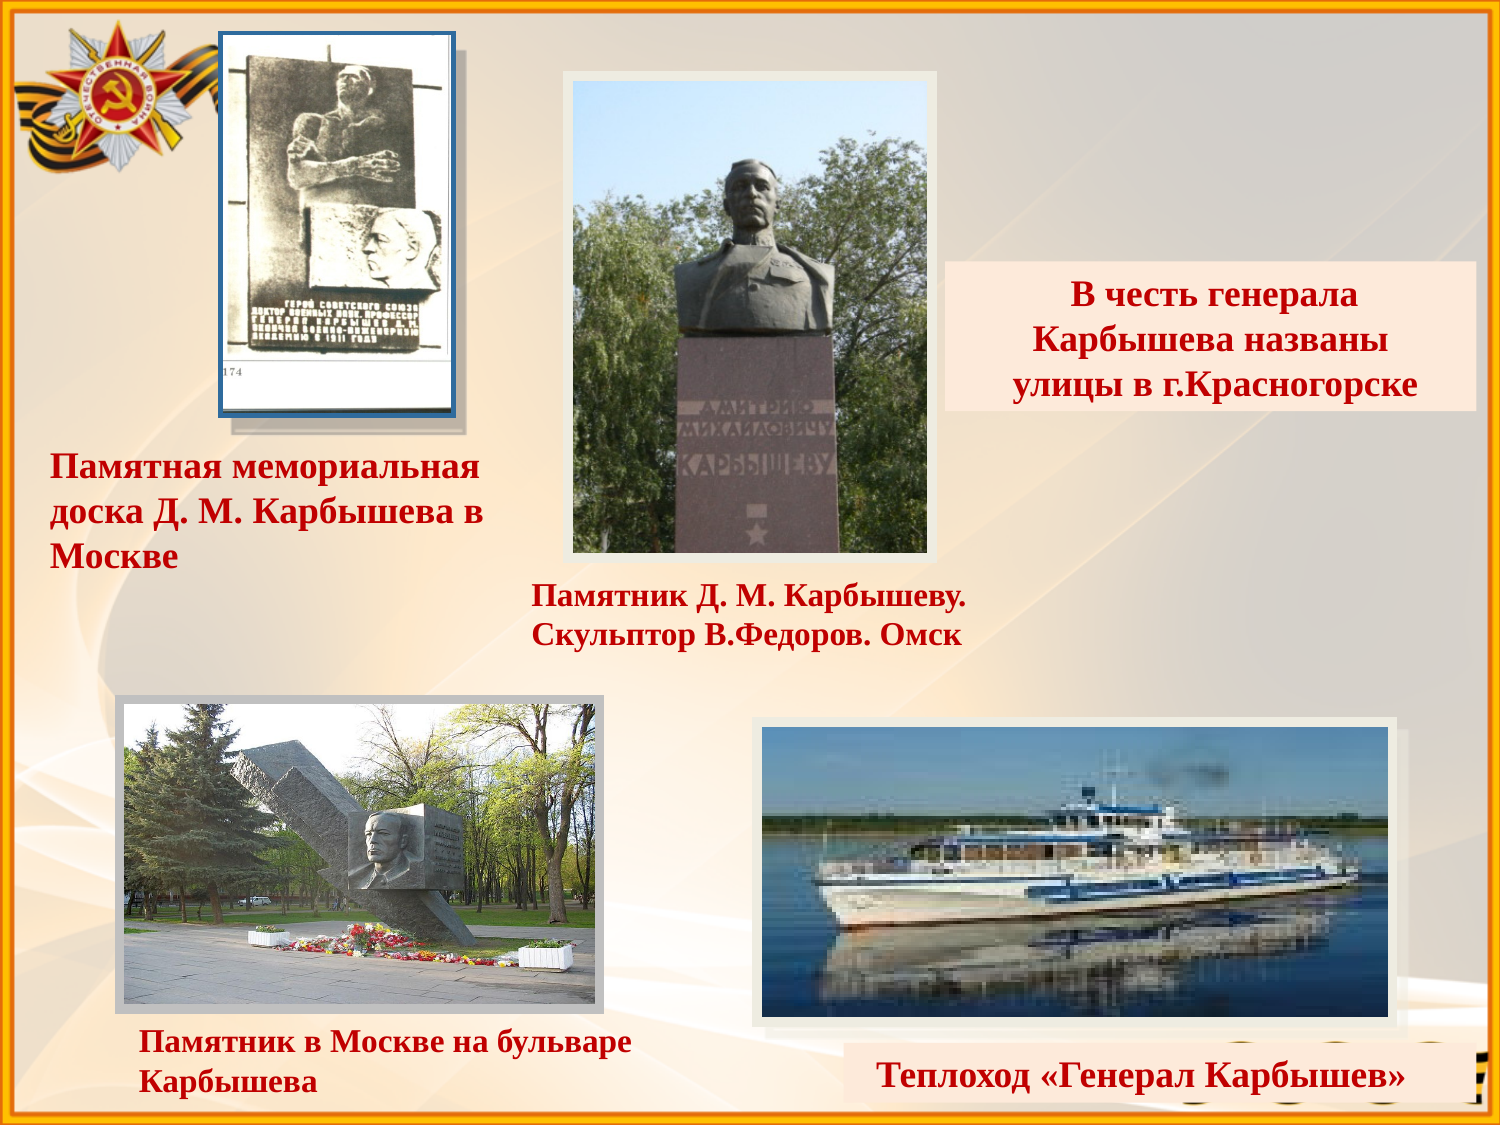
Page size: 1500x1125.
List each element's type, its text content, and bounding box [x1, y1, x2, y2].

text_box Теплоход «Генерал Карбышев» [843, 1042, 1477, 1103]
text_box Памятная мемориальная доска Д. М. Карбышева в Москве [35, 433, 545, 584]
text_box В честь генерала Карбышева названы улицы в г.Красногорске [945, 261, 1477, 412]
picture [0, 0, 1500, 1125]
text_box Памятник Д. М. Карбышеву. Скульптор В.Федоров. Омск [516, 565, 1008, 660]
text_box Памятник в Москве на бульваре Карбышева [123, 1011, 750, 1106]
